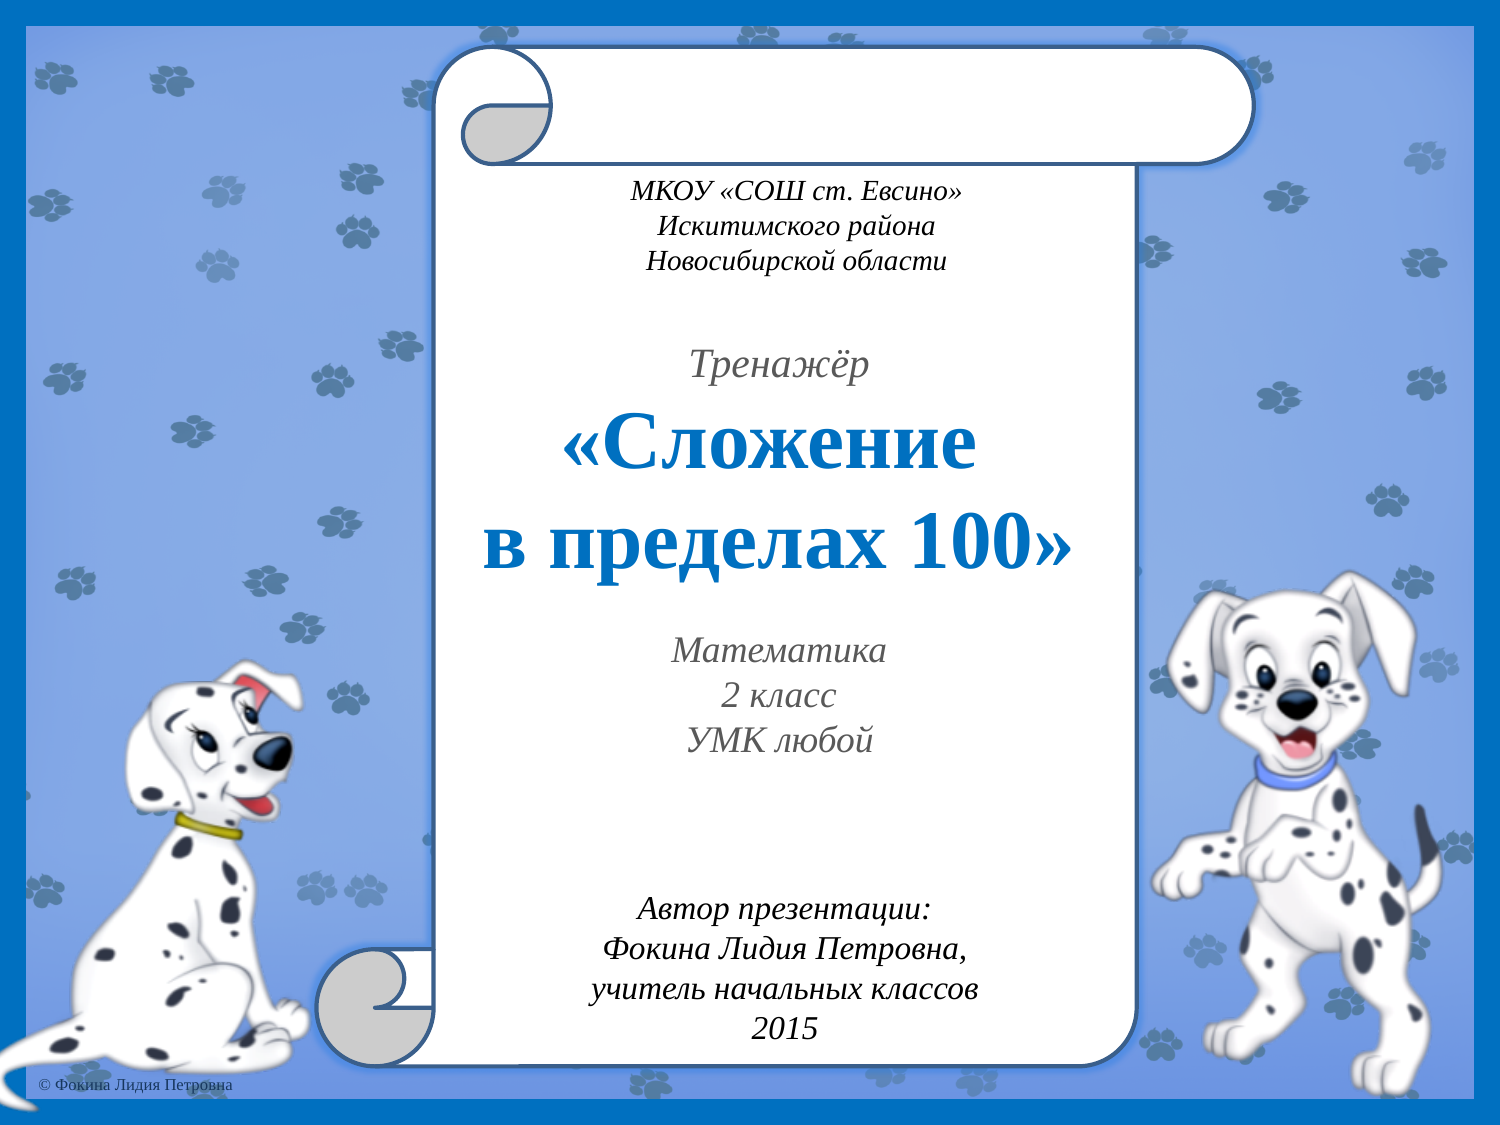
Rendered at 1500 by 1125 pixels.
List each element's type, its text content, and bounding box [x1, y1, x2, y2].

picture [0, 644, 320, 1125]
picture [1139, 562, 1465, 1104]
text_box Автор презентации: Фокина Лидия Петровна, учитель начальных классов 2015 [433, 878, 1137, 1054]
text_box Тренажёр «Сложение в пределах 100» Математика 2 класс УМК любой [433, 328, 1125, 768]
text_box МКОУ «СОШ ст. Евсино» Искитимского района Новосибирской области [562, 163, 1032, 284]
text_box [314, 44, 1256, 1069]
